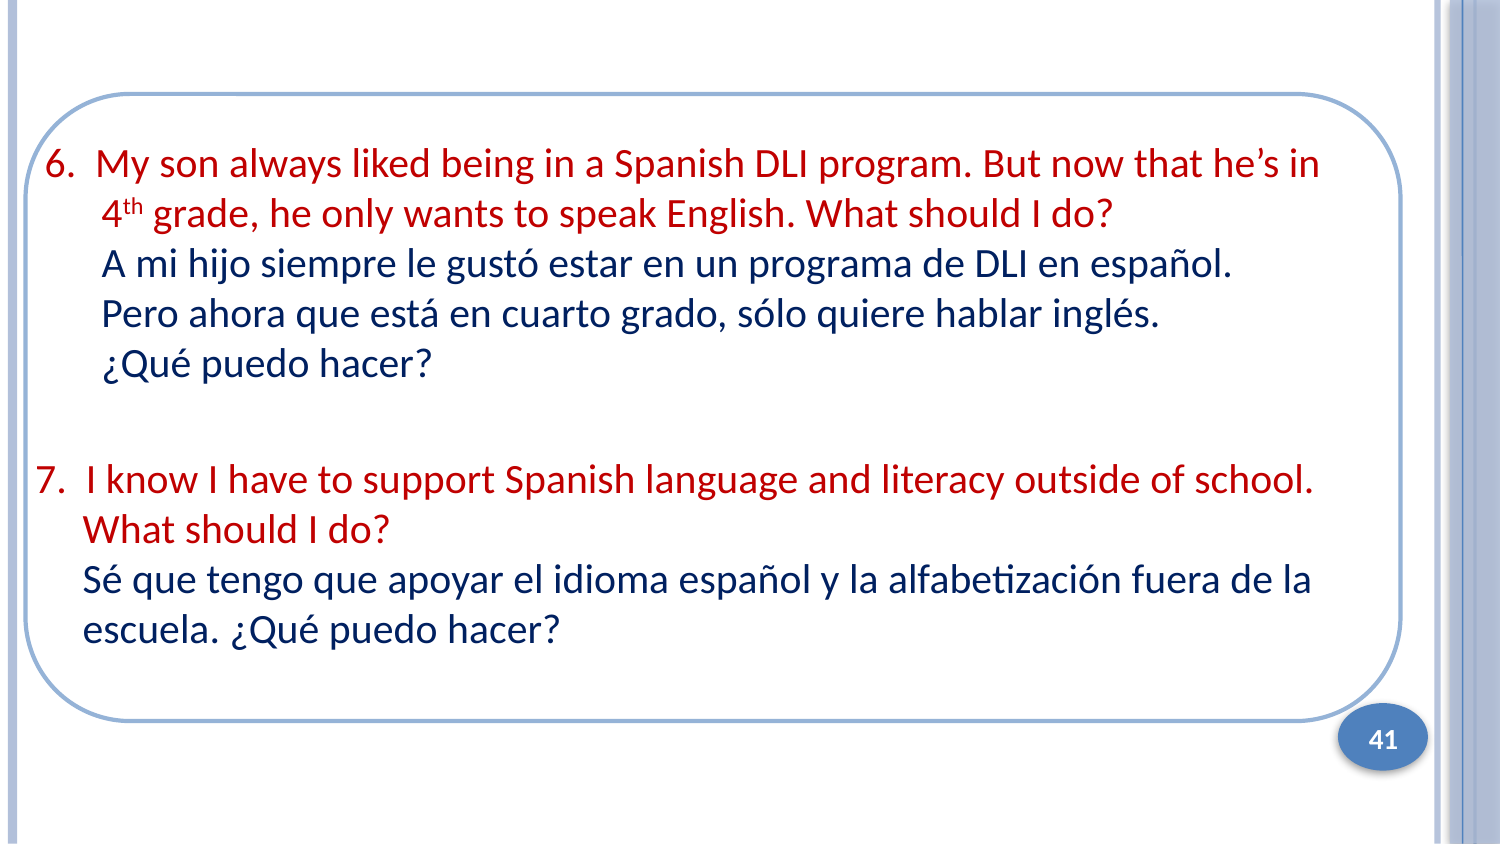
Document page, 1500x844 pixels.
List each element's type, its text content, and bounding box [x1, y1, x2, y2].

text_box 6. My son always liked being in a Spanish DLI program. But now that he’s in 4th grade, he only wants to speak English. What should I do? A mi hijo siempre le gustó estar en un programa de DLI en español. Pero ahora que está en cuarto grado, sólo quiere hablar inglés. ¿Qué puedo hacer? [29, 127, 1354, 428]
slide_number 41 [1333, 705, 1434, 770]
text_box 7. I know I have to support Spanish language and literacy outside of school. What should I do? Sé que tengo que apoyar el idioma español y la alfabetización fuera de la escuela. ¿Qué puedo hacer? [20, 444, 1370, 694]
text_box [23, 91, 1403, 724]
